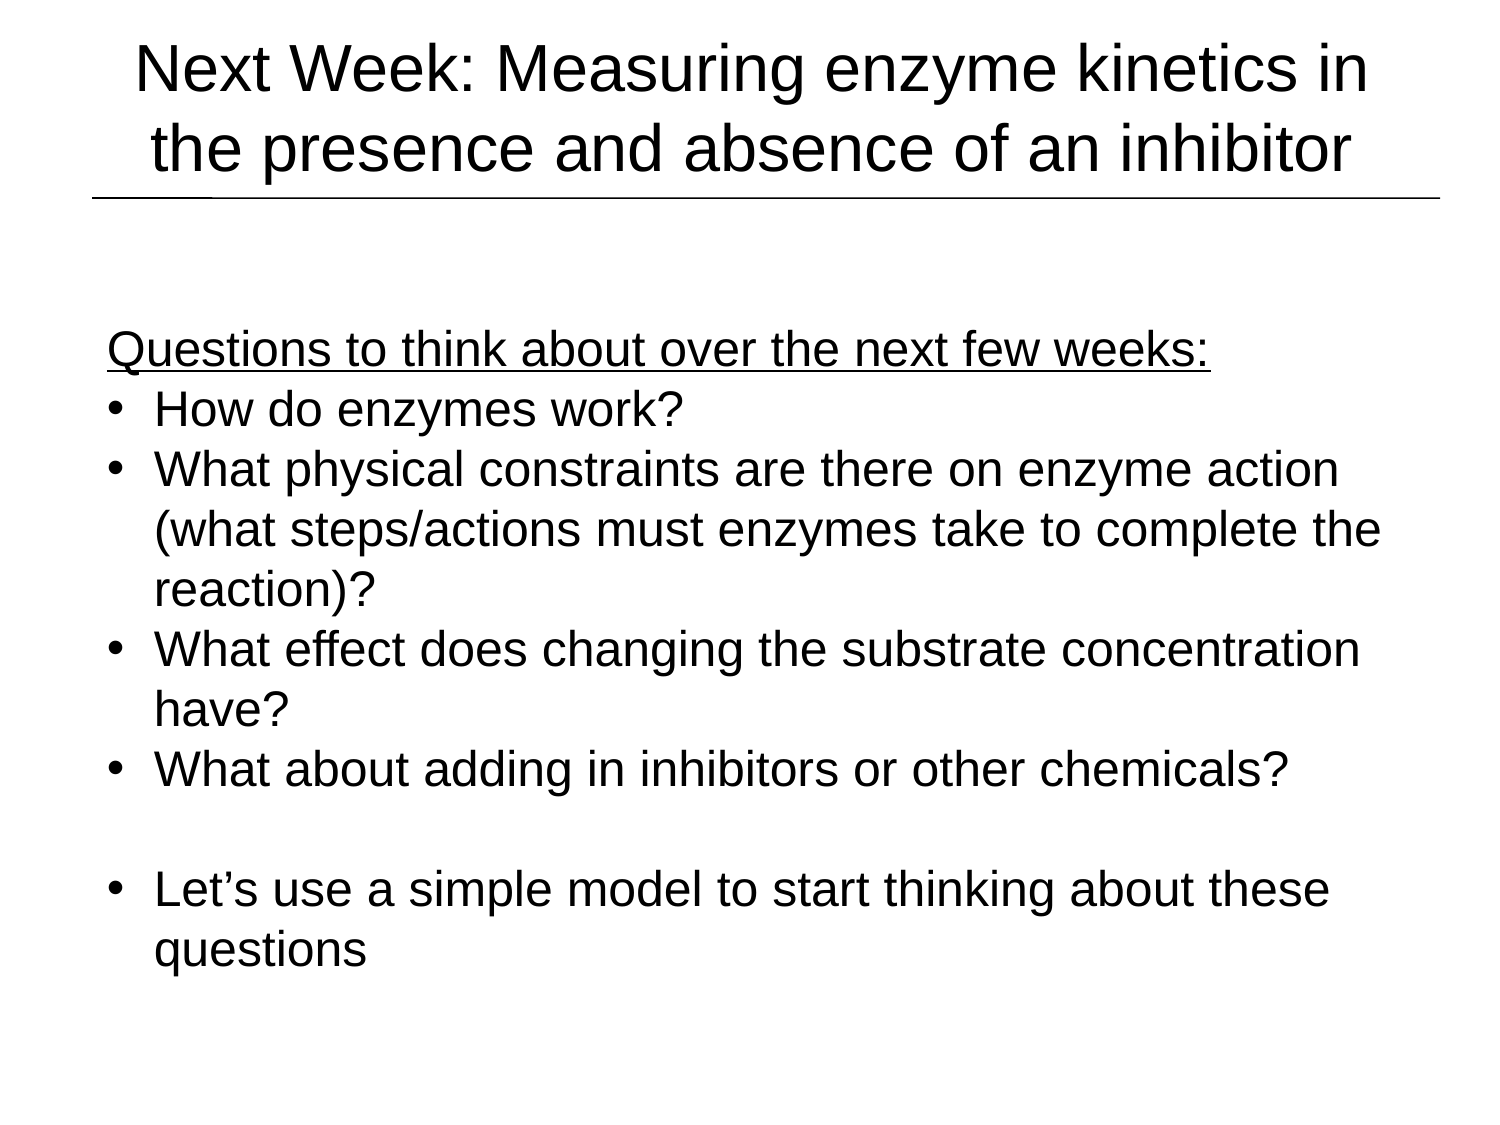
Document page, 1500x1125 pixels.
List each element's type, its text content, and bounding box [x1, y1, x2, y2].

text_box Questions to think about over the next few weeks: How do enzymes work? What physical constraints are there on enzyme action (what steps/actions must enzymes take to complete the reaction)? What effect does changing the substrate concentration have? What about adding in inhibitors or other chemicals? Let’s use a simple model to start thinking about these questions [92, 309, 1447, 985]
title Next Week: Measuring enzyme kinetics in the presence and absence of an inhibitor [77, 10, 1428, 199]
